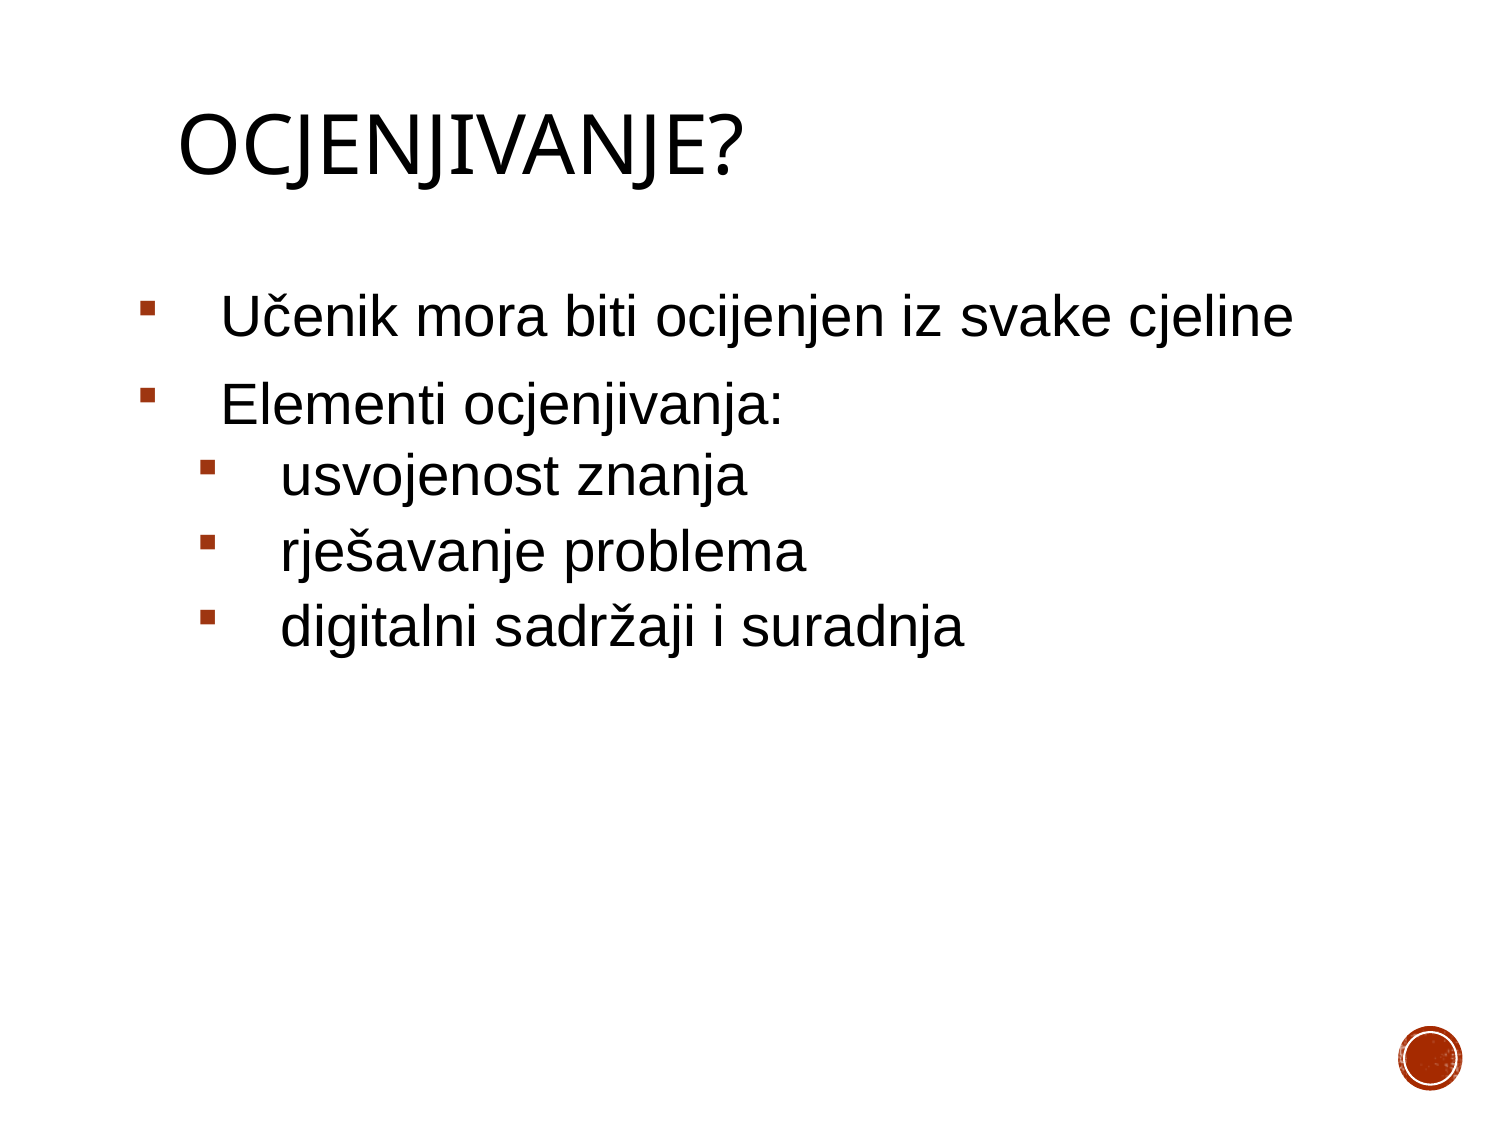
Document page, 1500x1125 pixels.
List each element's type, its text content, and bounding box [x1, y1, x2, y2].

title Ocjenjivanje? [161, 75, 1425, 220]
list Učenik mora biti ocijenjen iz svake cjeline Elementi ocjenjivanja: usvojenost znanja rješavanje problema digitalni sadržaji i suradnja [112, 278, 1500, 1125]
